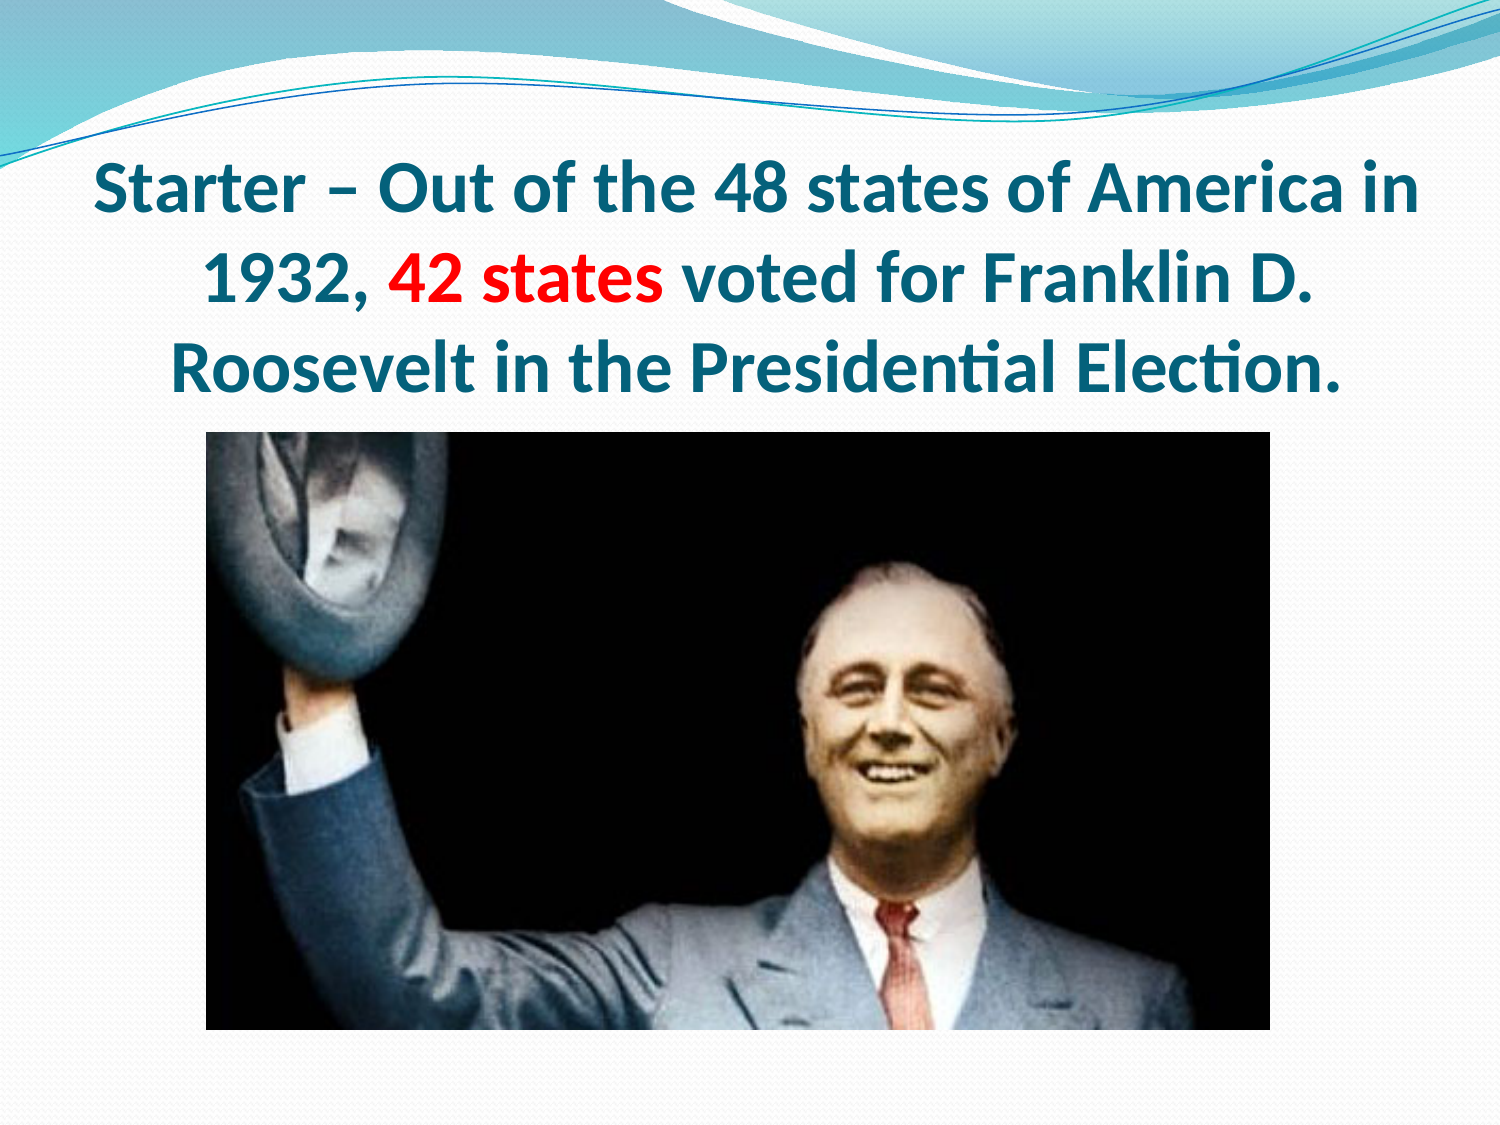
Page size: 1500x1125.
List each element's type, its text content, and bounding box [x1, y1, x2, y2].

picture [206, 432, 1270, 1031]
title Starter – Out of the 48 states of America in 1932, 42 states voted for Franklin D. Roosevelt in the Presidential Election. [76, 219, 1440, 408]
